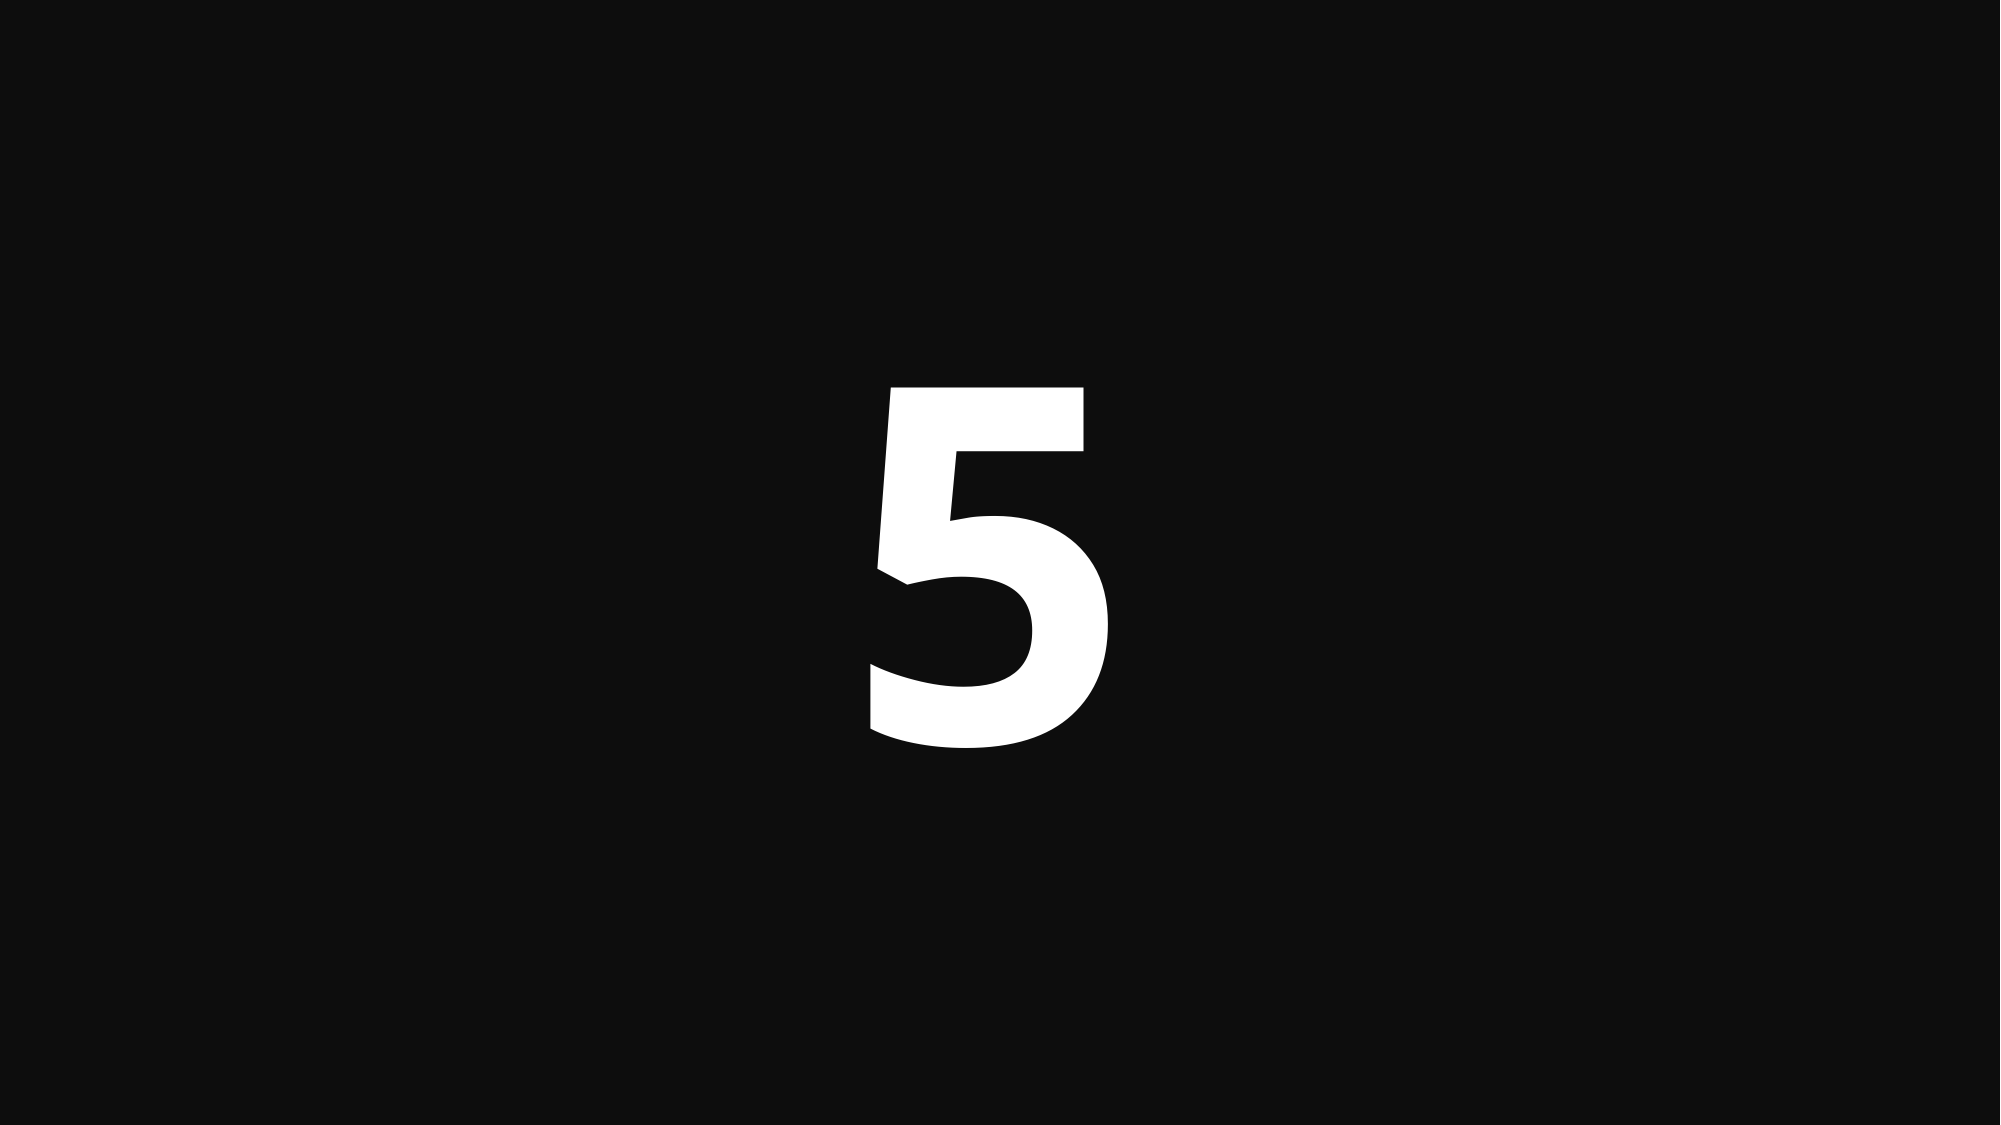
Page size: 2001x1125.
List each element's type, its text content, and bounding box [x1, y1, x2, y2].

text_box 5 [831, 237, 1147, 851]
